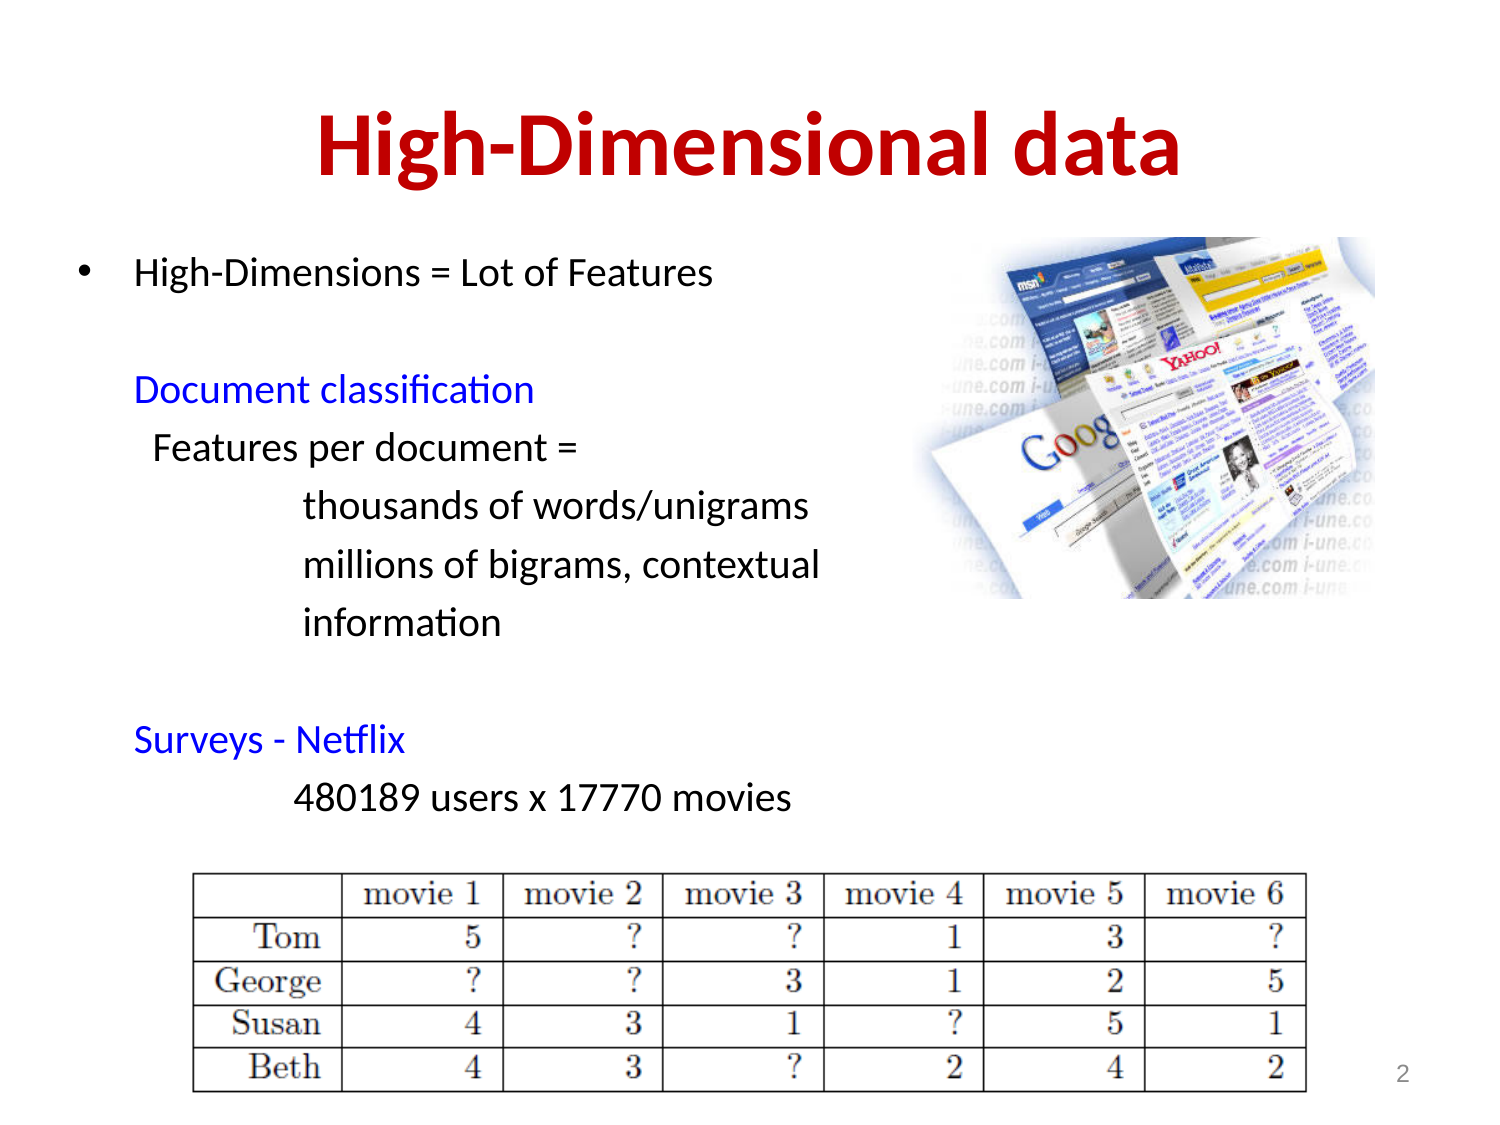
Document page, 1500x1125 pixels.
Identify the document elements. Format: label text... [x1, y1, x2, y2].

picture [174, 844, 1329, 1113]
picture [912, 237, 1376, 599]
slide_number 2 [1332, 1042, 1425, 1103]
title High-Dimensional data [75, 45, 1425, 233]
list High-Dimensions = Lot of Features Document classification Features per document = thousands of words/unigrams millions of bigrams, contextual information Surveys - Netflix 480189 users x 17770 movies [62, 237, 1450, 1100]
